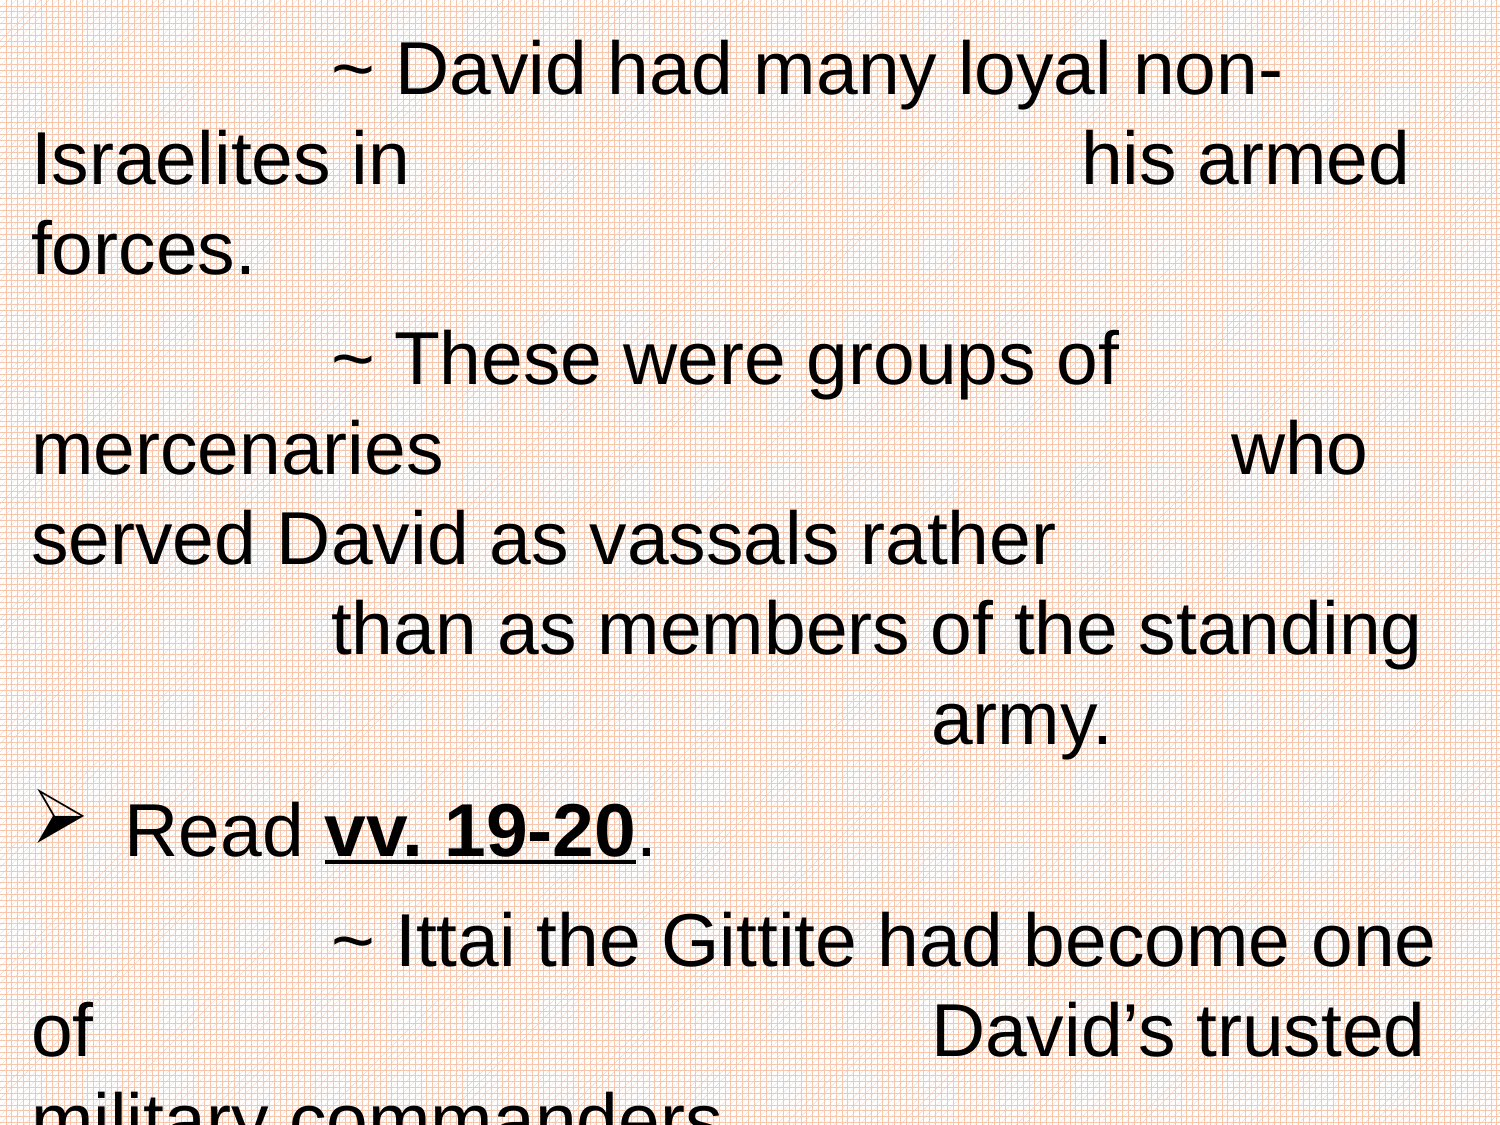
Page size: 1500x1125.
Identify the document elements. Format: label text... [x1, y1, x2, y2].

subtitle ~ David had many loyal non-Israelites in his armed forces. ~ These were groups of mercenaries who served David as vassals rather than as members of the standing army. Read vv. 19-20. ~ Ittai the Gittite had become one of David’s trusted military commanders. [16, 11, 1486, 1104]
